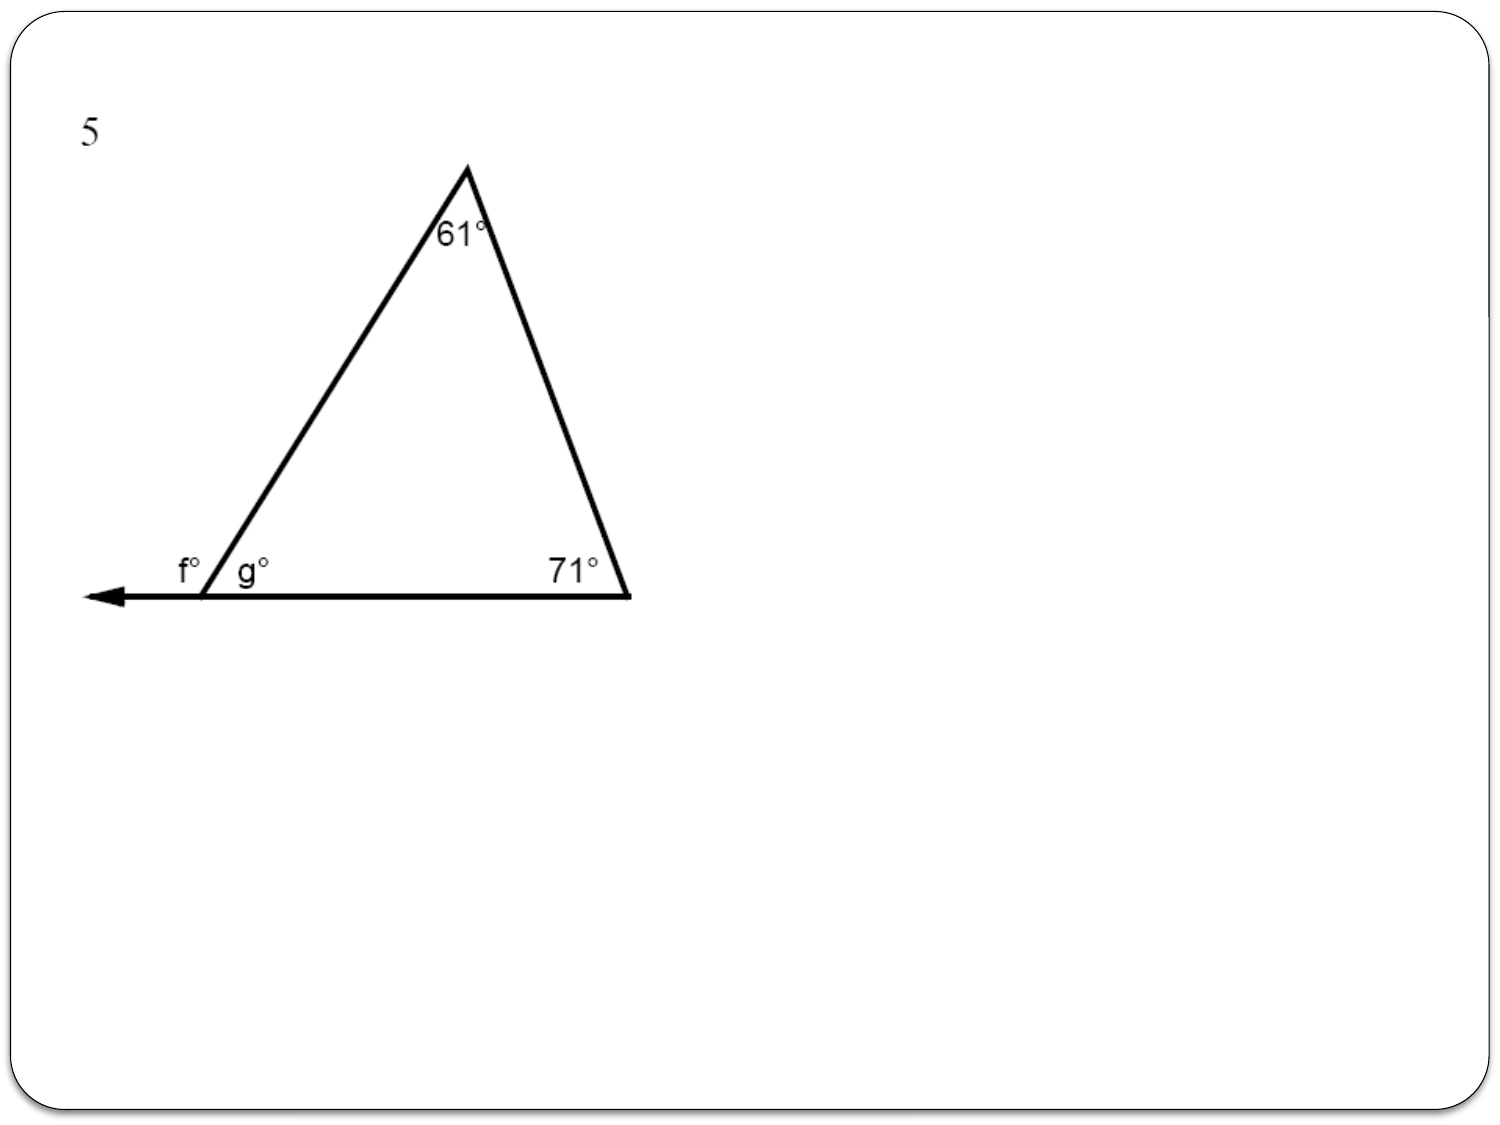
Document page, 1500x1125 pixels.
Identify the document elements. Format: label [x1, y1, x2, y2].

picture [37, 99, 699, 612]
